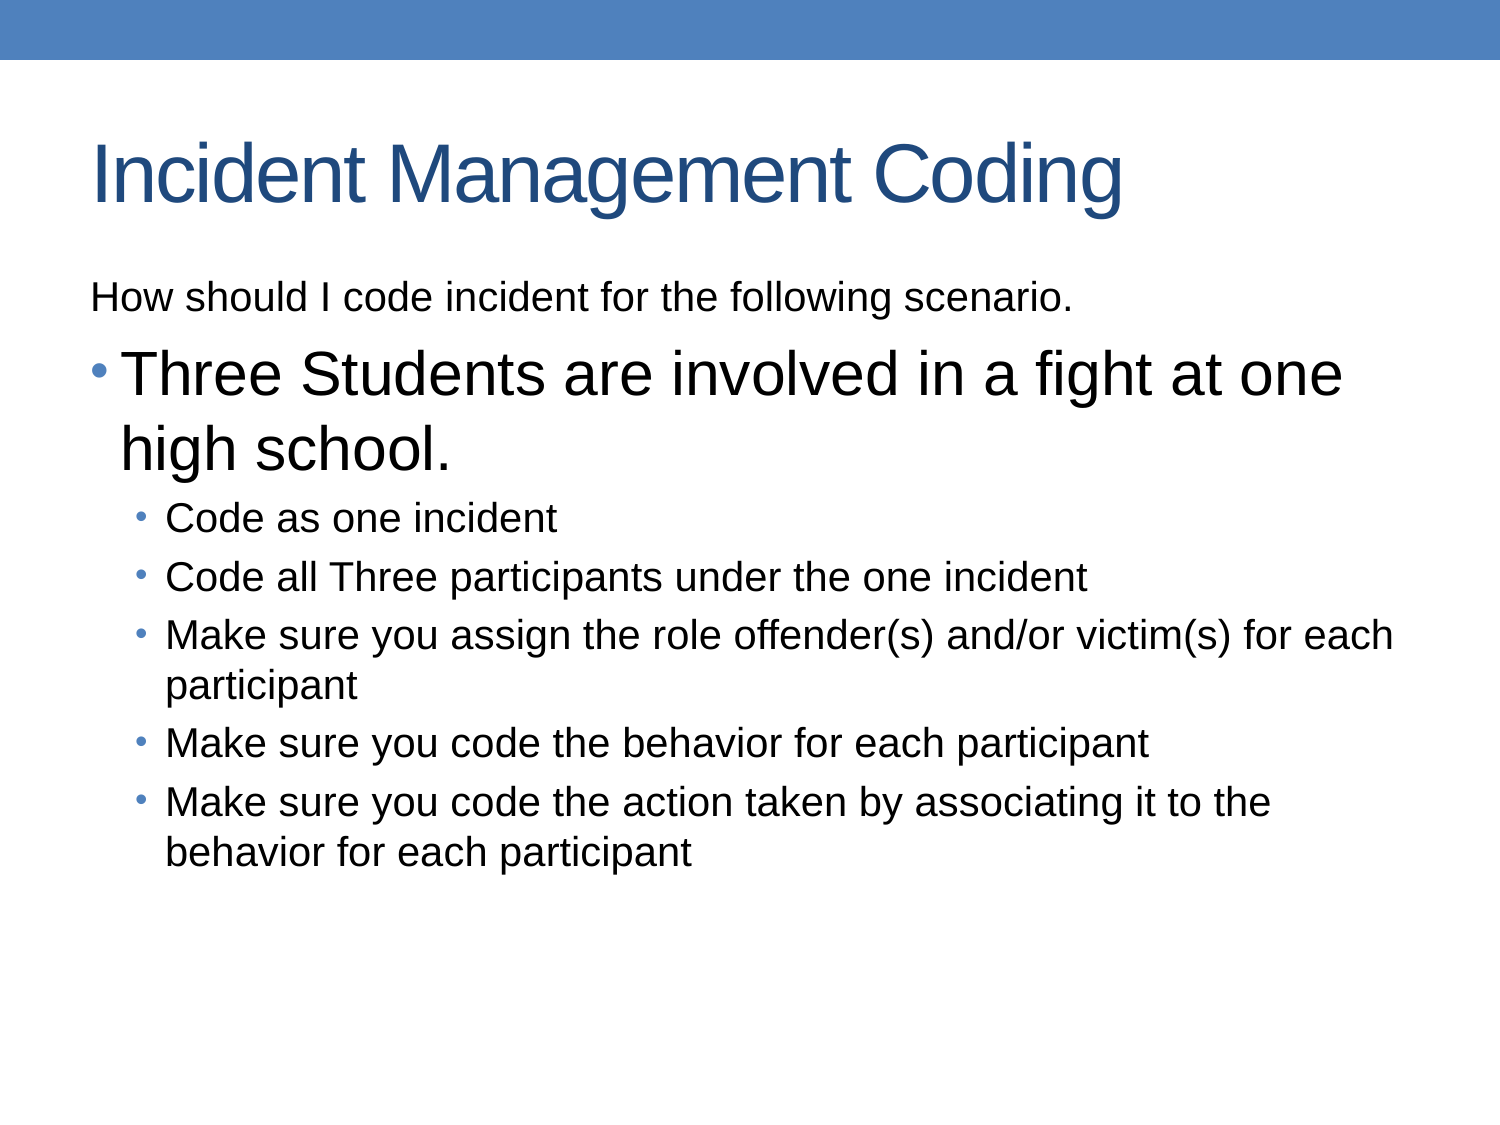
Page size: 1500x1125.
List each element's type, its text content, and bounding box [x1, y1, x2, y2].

title Incident Management Coding [75, 87, 1425, 250]
list How should I code incident for the following scenario. Three Students are involved in a fight at one high school. Code as one incident Code all Three participants under the one incident Make sure you assign the role offender(s) and/or victim(s) for each participant Make sure you code the behavior for each participant Make sure you code the action taken by associating it to the behavior for each participant [75, 262, 1425, 1063]
